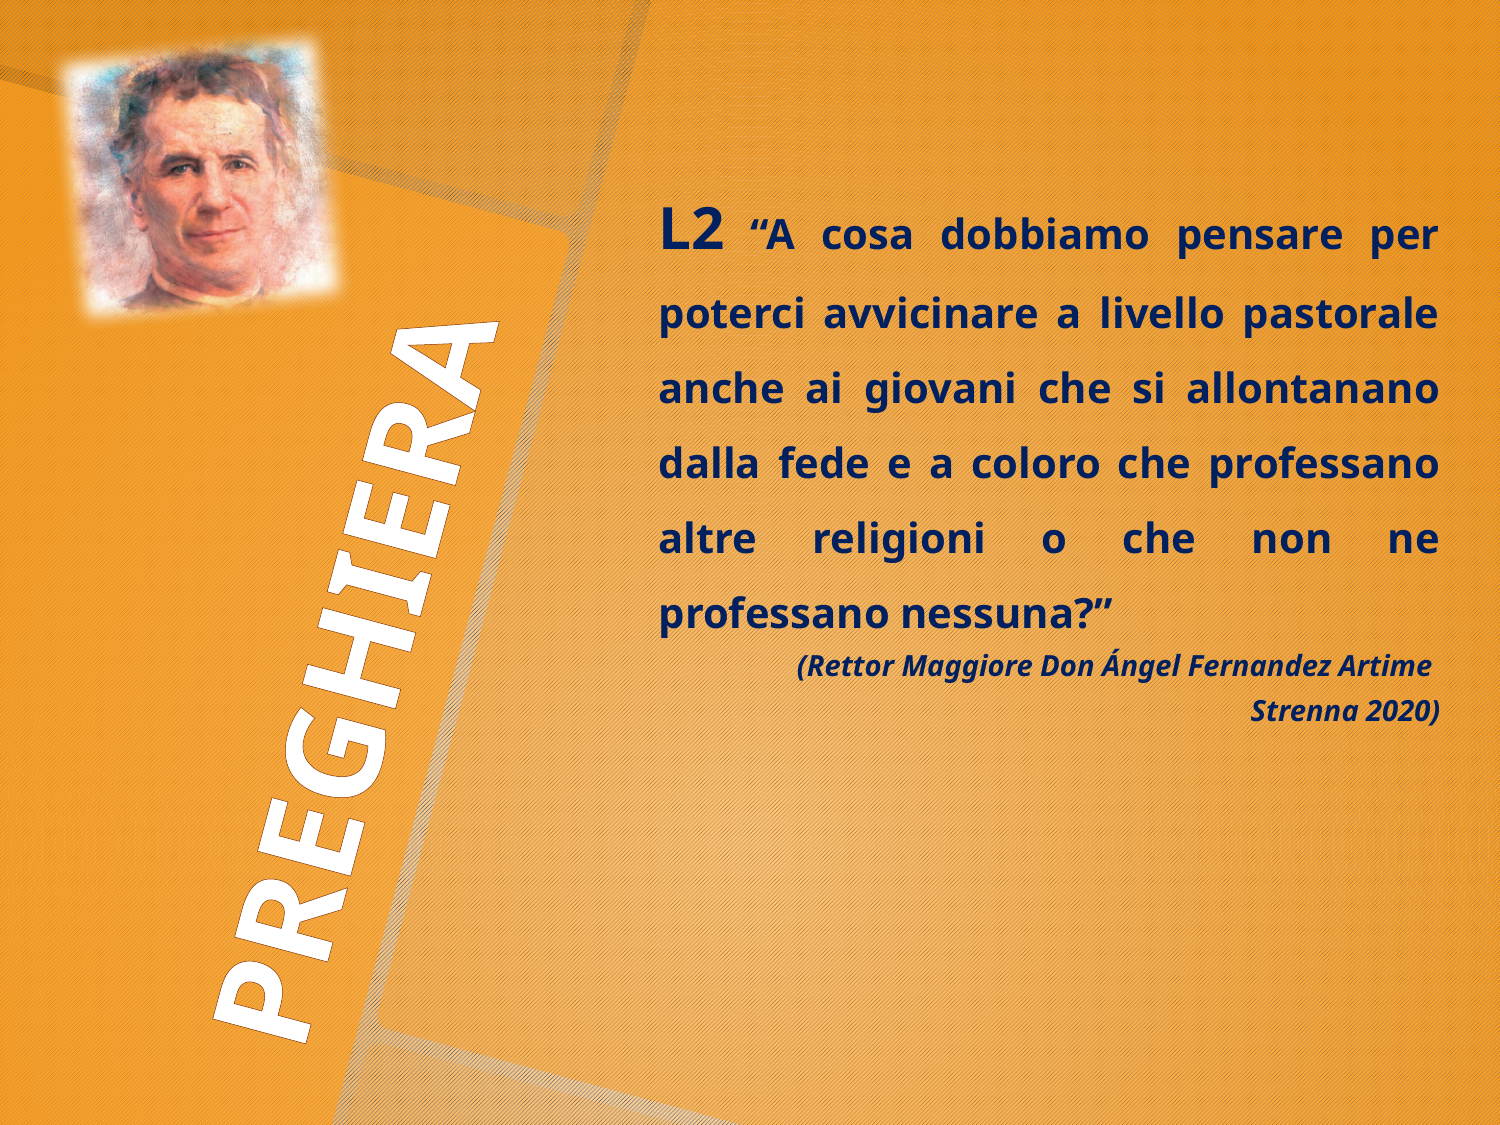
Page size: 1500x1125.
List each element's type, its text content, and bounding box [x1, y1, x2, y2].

picture [54, 31, 347, 325]
list L2 “A cosa dobbiamo pensare per poterci avvicinare a livello pastorale anche ai giovani che si allontanano dalla fede e a coloro che professano altre religioni o che non ne professano nessuna?” (Rettor Maggiore Don Ángel Fernandez Artime Strenna 2020) [643, 66, 1456, 906]
title PREGHIERA [188, 321, 535, 1119]
